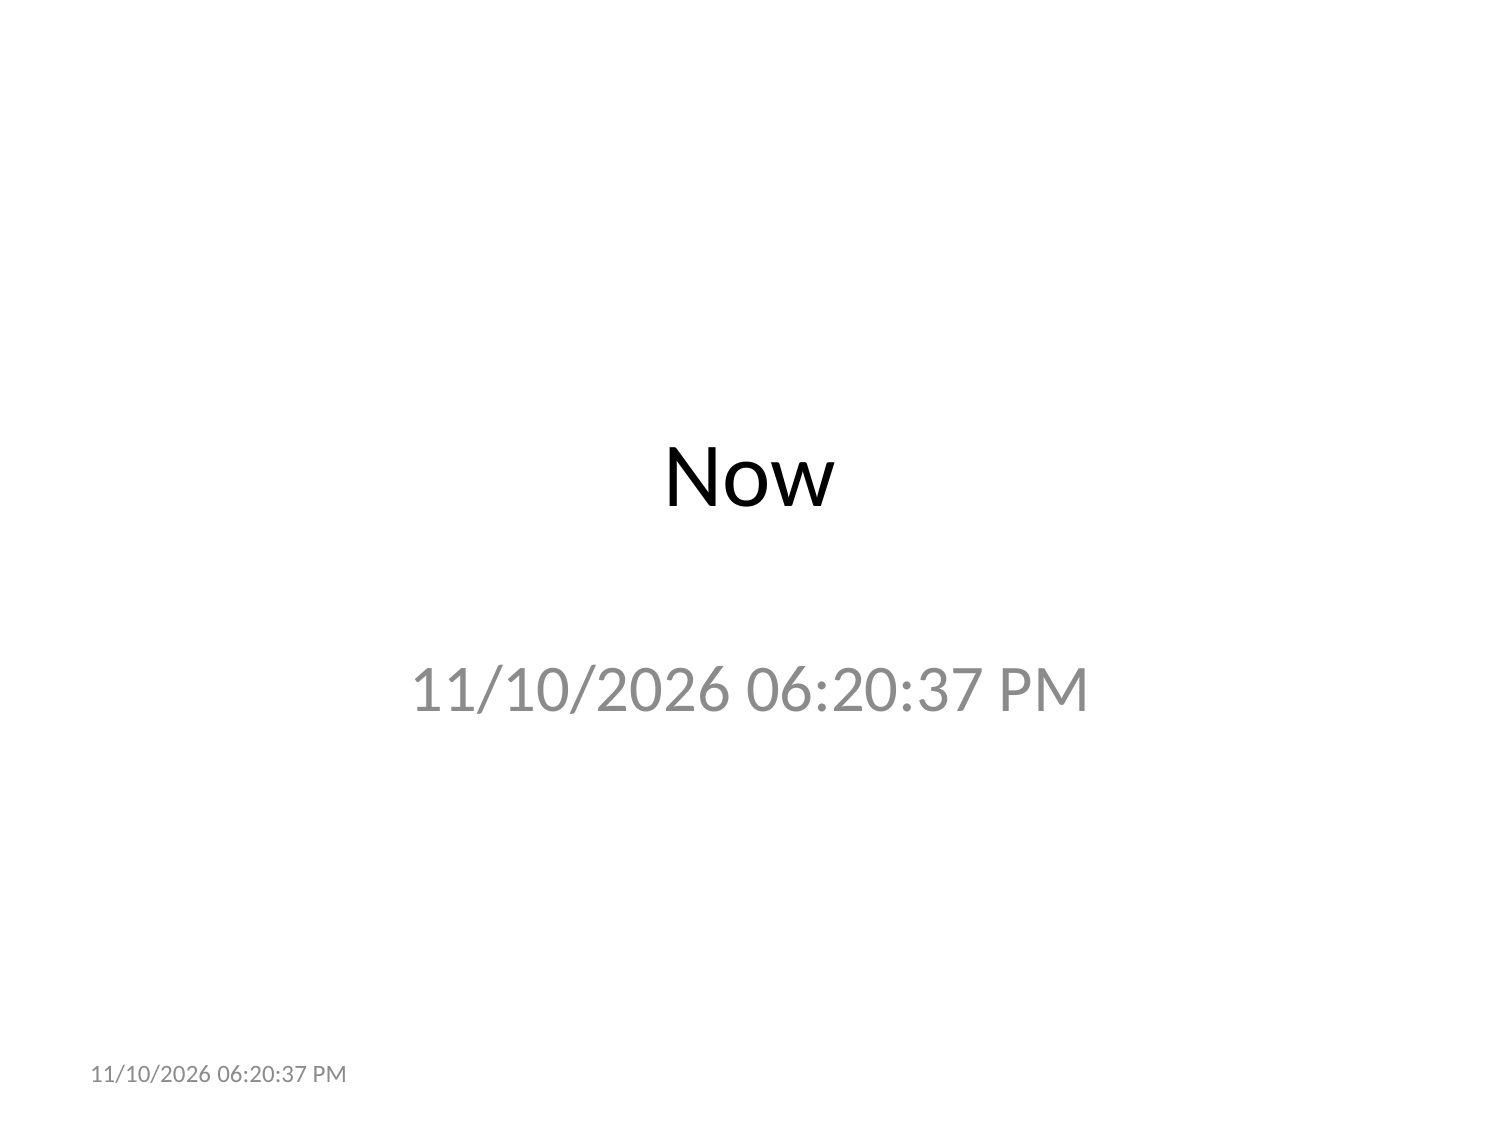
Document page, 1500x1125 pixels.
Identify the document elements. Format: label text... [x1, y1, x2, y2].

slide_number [75, 1042, 425, 1103]
title Now [112, 349, 1388, 591]
subtitle 2011-12-19 10:20:04 AM [225, 637, 1275, 925]
